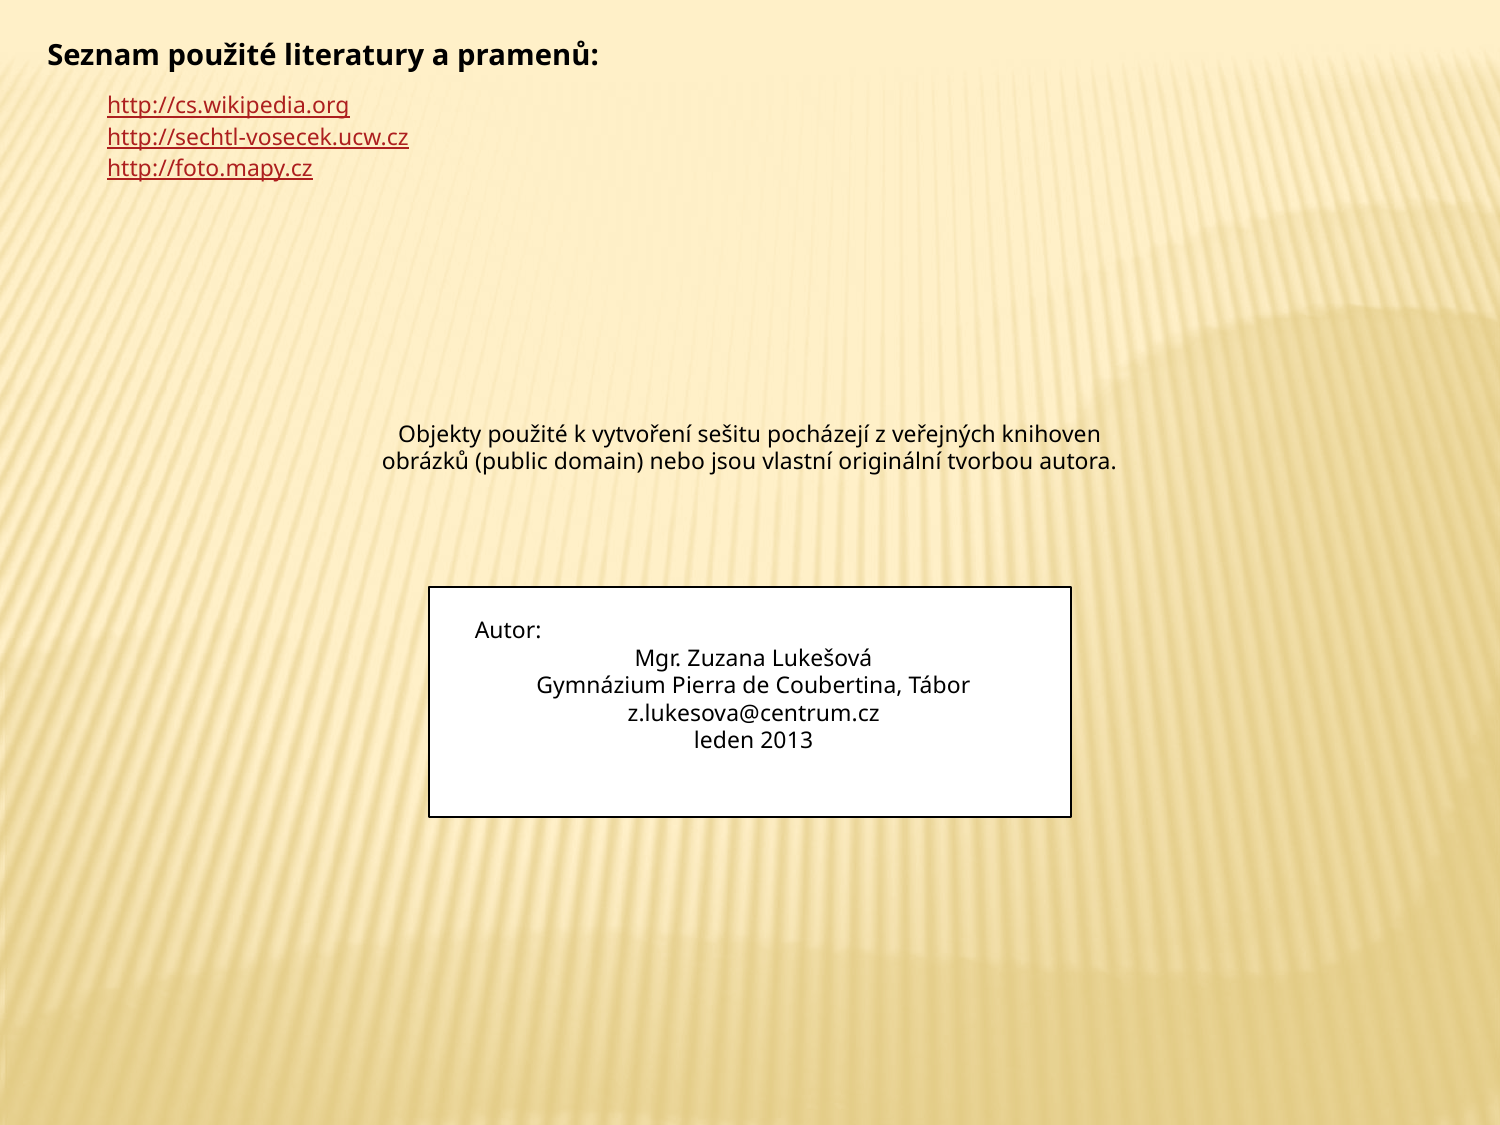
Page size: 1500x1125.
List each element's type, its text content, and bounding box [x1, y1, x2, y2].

text_box Seznam použité literatury a pramenů: [33, 29, 762, 79]
text_box http://cs.wikipedia.org http://sechtl-vosecek.ucw.cz http://foto.mapy.cz [93, 84, 1414, 247]
text_box [427, 585, 1073, 819]
text_box Autor: Mgr. Zuzana Lukešová Gymnázium Pierra de Coubertina, Tábor z.lukesova@centrum.cz leden 2013 [461, 609, 1047, 761]
text_box Objekty použité k vytvoření sešitu pocházejí z veřejných knihoven obrázků (public domain) nebo jsou vlastní originální tvorbou autora. [363, 412, 1137, 481]
